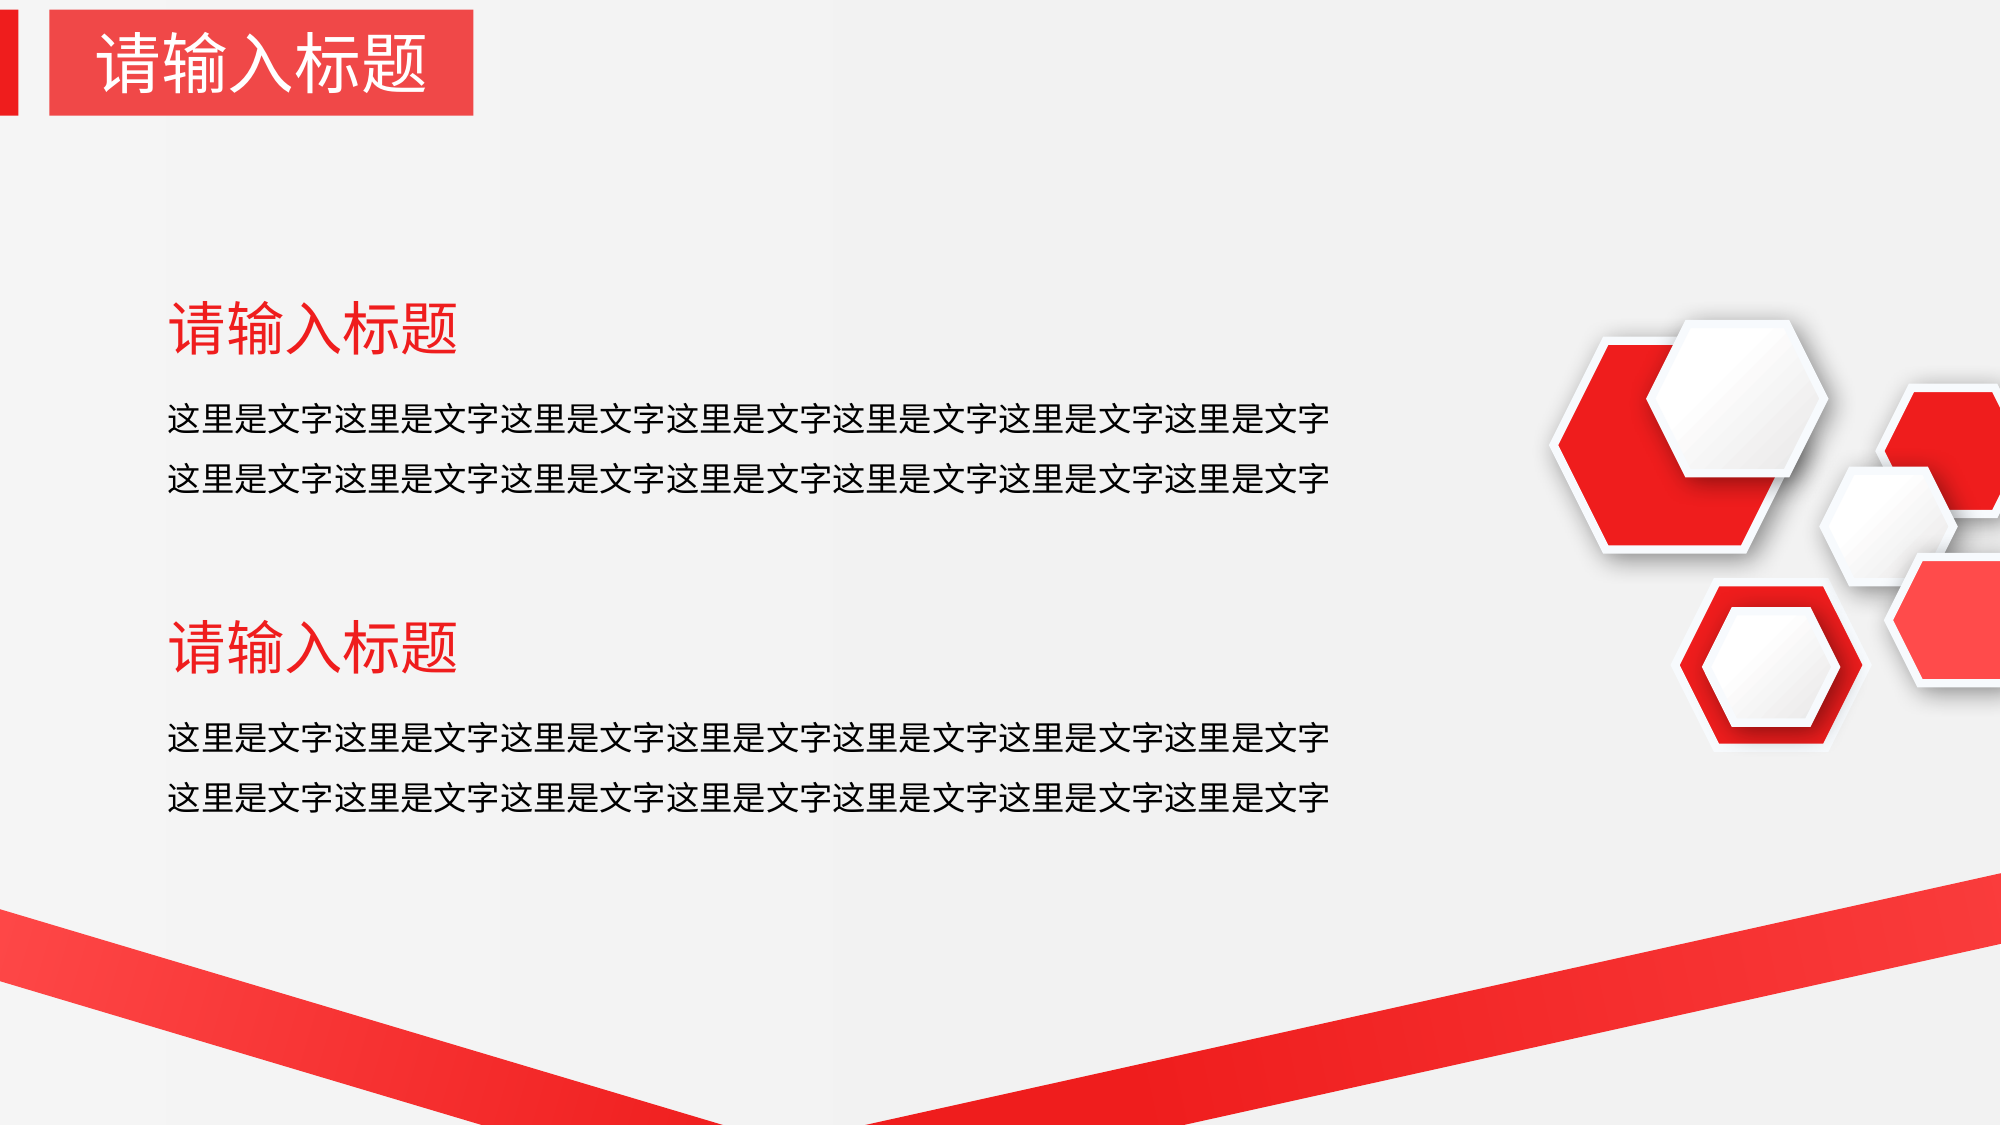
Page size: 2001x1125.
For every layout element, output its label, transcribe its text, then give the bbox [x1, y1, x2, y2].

text_box [1673, 581, 1869, 749]
text_box [0, 9, 19, 117]
text_box 请输入标题 [153, 284, 625, 370]
text_box [1887, 556, 2000, 685]
text_box [861, 872, 2000, 1125]
text_box 这里是文字这里是文字这里是文字这里是文字这里是文字这里是文字这里是文字这里是文字这里是文字这里是文字这里是文字这里是文字这里是文字这里是文字 [153, 370, 1363, 505]
text_box [1878, 386, 2000, 516]
text_box [1552, 339, 1772, 551]
text_box 请输入标题 [79, 14, 443, 110]
text_box 请输入标题 [153, 604, 625, 690]
text_box [1705, 610, 1837, 724]
text_box [48, 9, 474, 117]
text_box [0, 908, 727, 1125]
text_box [1822, 469, 1955, 584]
text_box 这里是文字这里是文字这里是文字这里是文字这里是文字这里是文字这里是文字这里是文字这里是文字这里是文字这里是文字这里是文字这里是文字这里是文字 [153, 690, 1363, 825]
text_box [1649, 323, 1826, 475]
